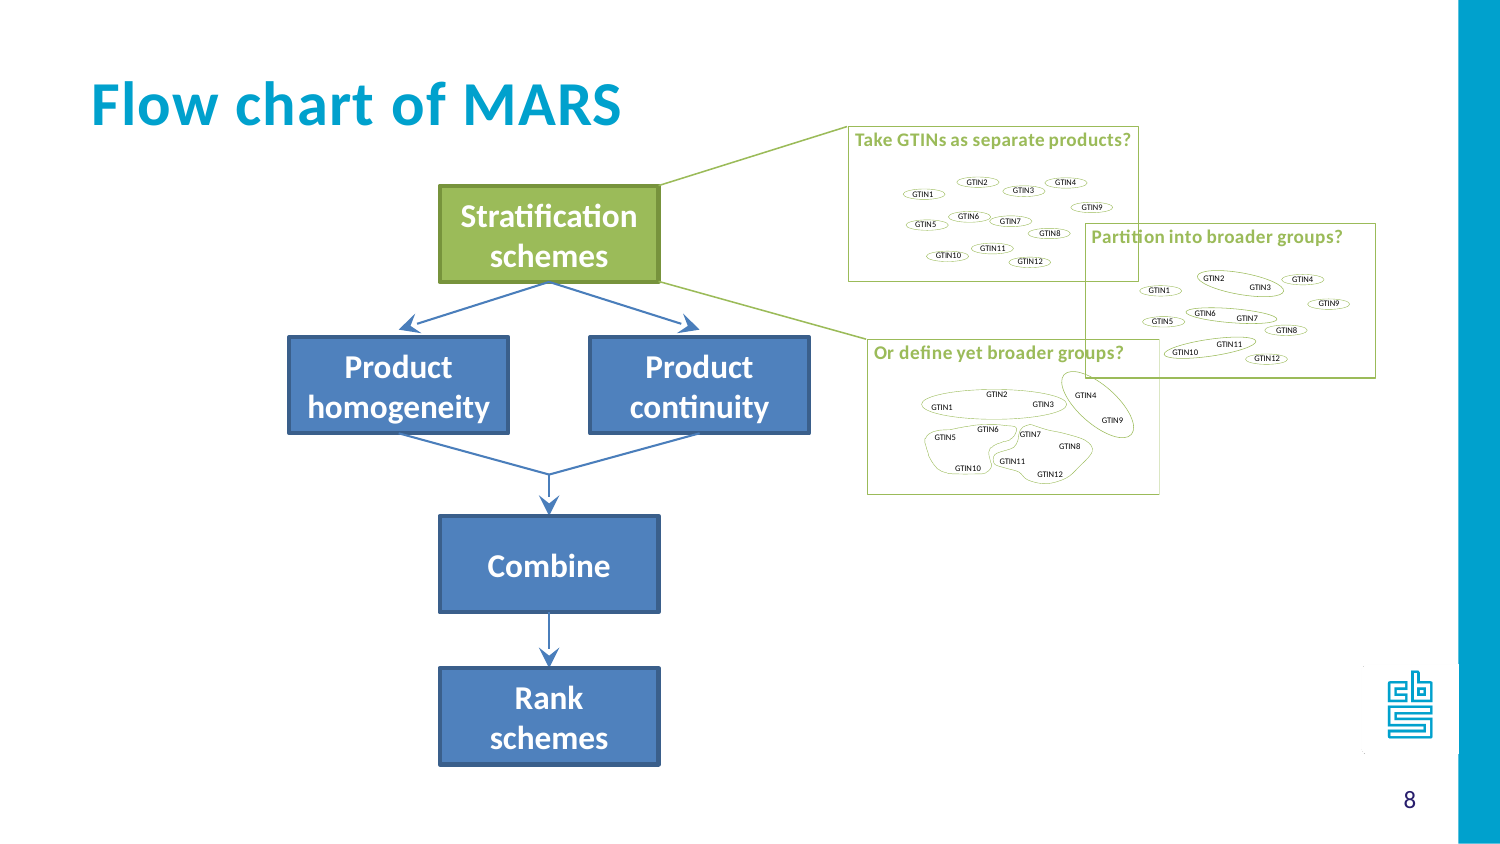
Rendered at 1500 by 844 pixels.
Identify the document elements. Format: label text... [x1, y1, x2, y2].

list Flow chart of MARS [76, 55, 1388, 139]
text_box Product homogeneity [287, 335, 510, 435]
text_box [658, 126, 848, 186]
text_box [658, 281, 867, 340]
text_box Stratification schemes [438, 184, 661, 280]
text_box Product continuity [588, 338, 811, 435]
text_box Combine [438, 514, 661, 614]
slide_number 8 [1361, 772, 1459, 826]
picture [1361, 664, 1458, 754]
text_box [548, 281, 656, 330]
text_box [398, 433, 546, 475]
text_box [548, 433, 700, 475]
picture [842, 121, 1377, 496]
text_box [398, 281, 547, 330]
text_box Rank schemes [438, 666, 661, 767]
